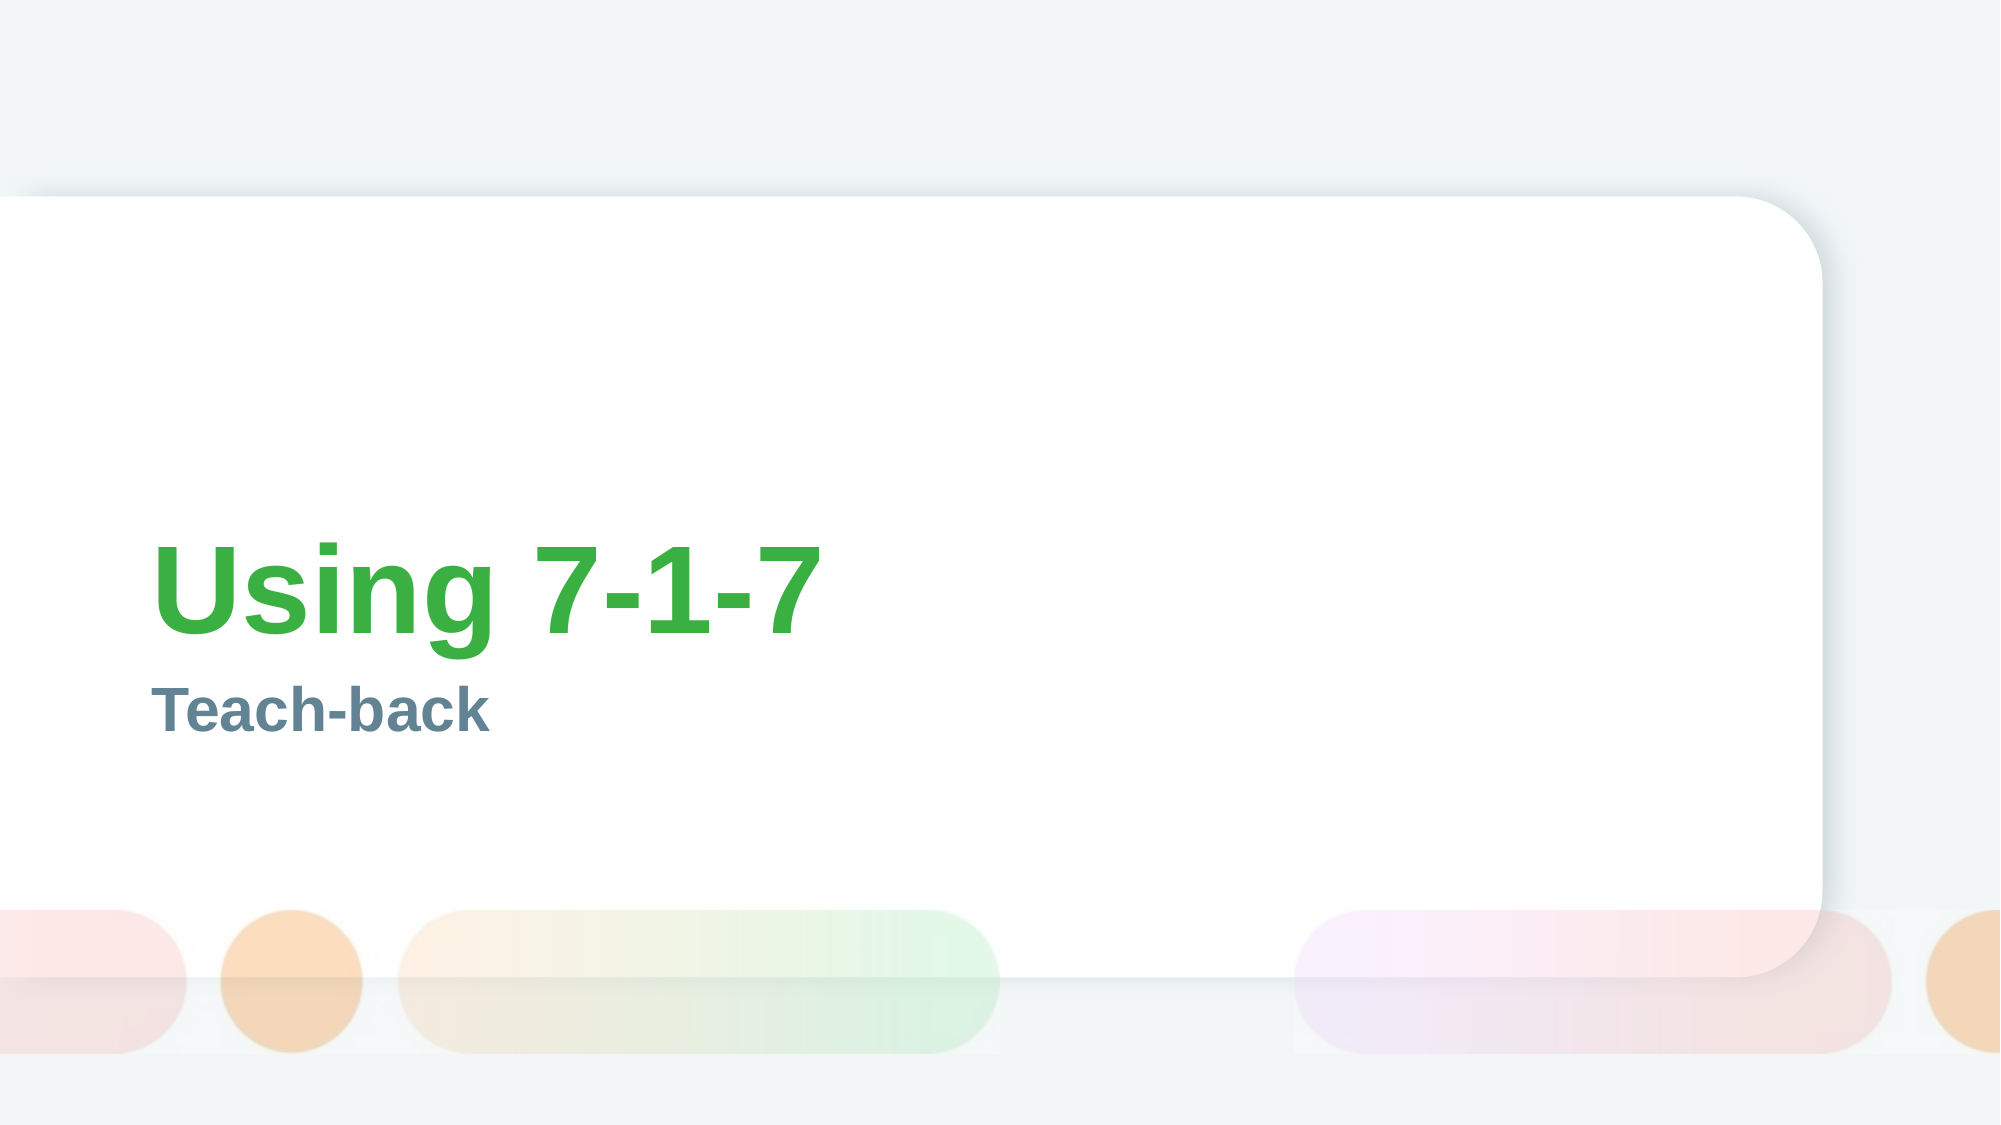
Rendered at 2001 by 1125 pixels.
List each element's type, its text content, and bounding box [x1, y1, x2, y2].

list Teach-back [136, 670, 1729, 823]
title Using 7-1-7 [136, 313, 1729, 666]
